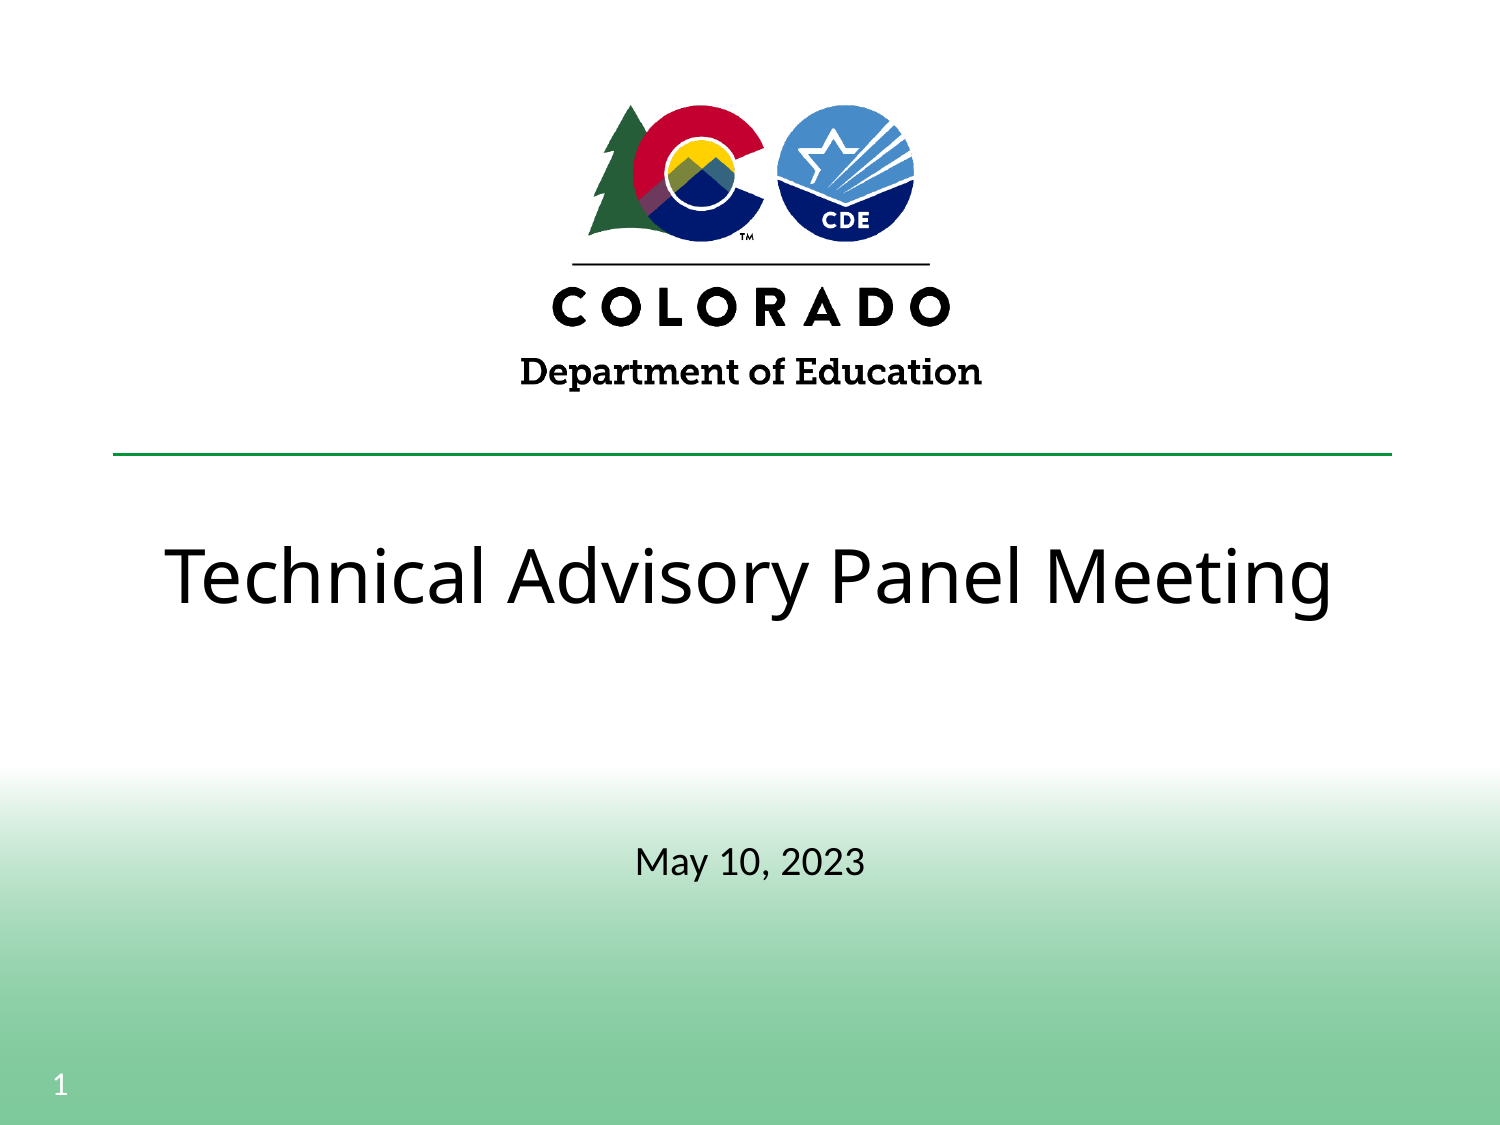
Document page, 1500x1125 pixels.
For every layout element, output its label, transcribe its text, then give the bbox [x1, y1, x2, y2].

slide_number 1 [36, 1054, 375, 1115]
picture [519, 103, 983, 393]
subtitle May 10, 2023 [112, 832, 1388, 1008]
title Technical Advisory Panel Meeting [112, 530, 1388, 731]
